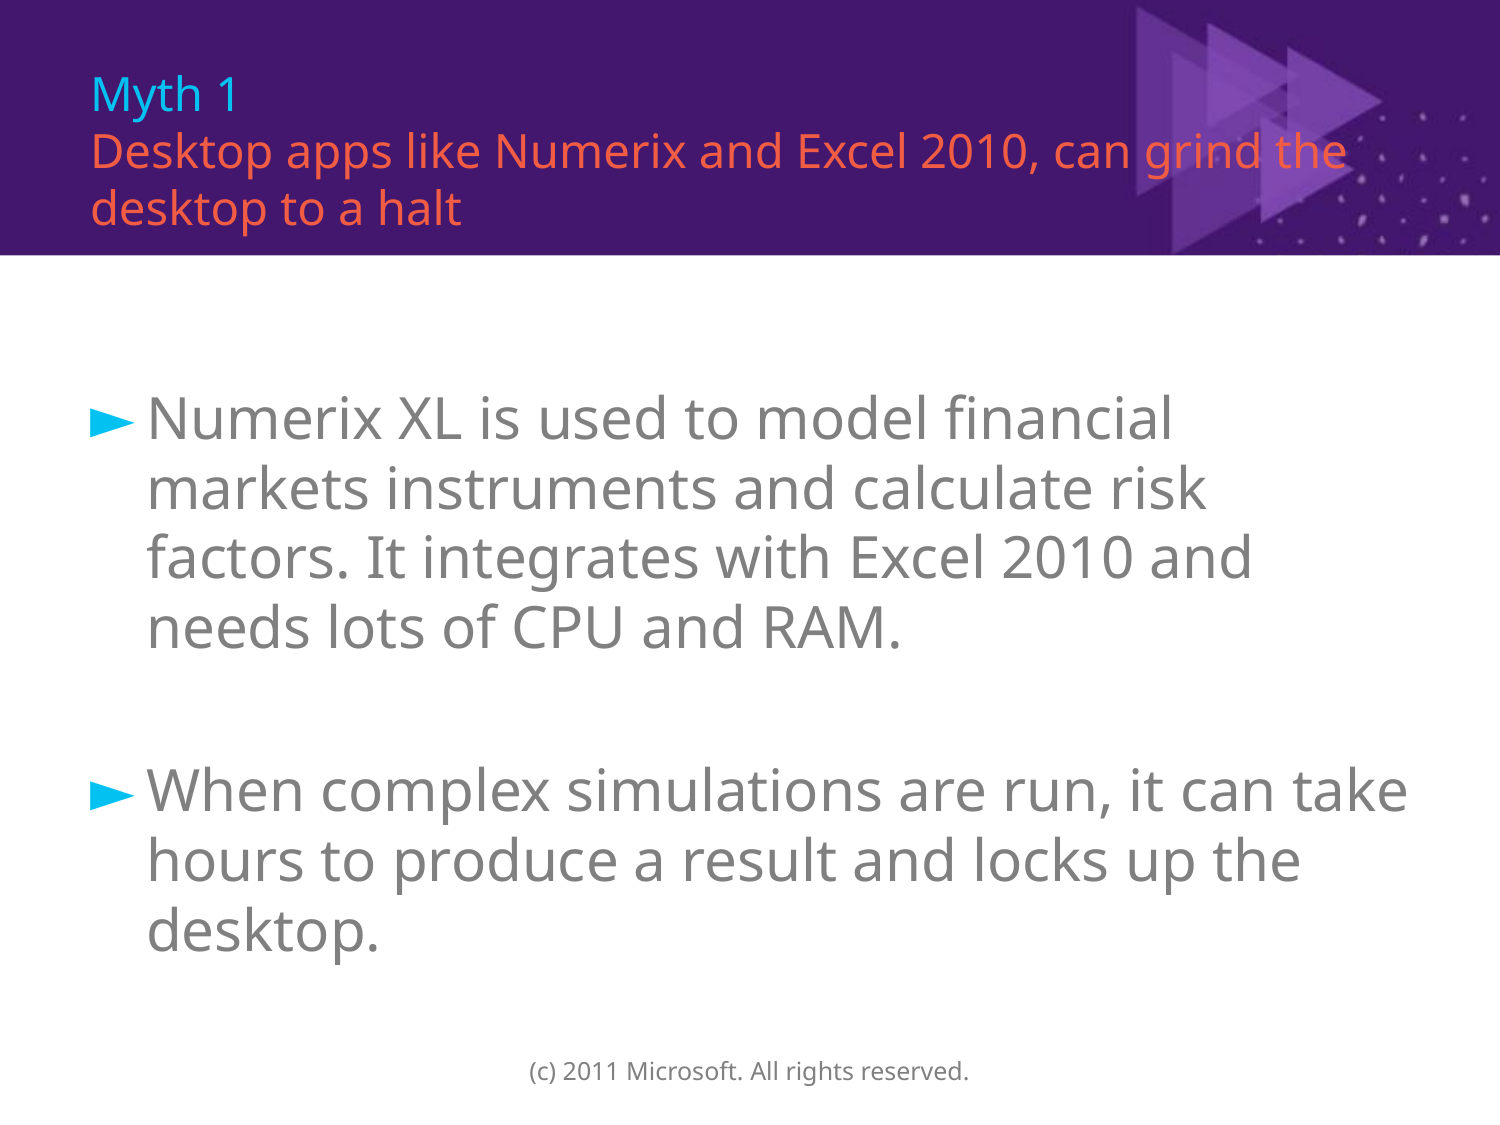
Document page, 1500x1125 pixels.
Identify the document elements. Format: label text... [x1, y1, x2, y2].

picture [0, 0, 1500, 255]
footer (c) 2011 Microsoft. All rights reserved. [512, 1042, 988, 1103]
title Myth 1 Desktop apps like Numerix and Excel 2010, can grind the desktop to a halt [75, 56, 1425, 244]
list Numerix XL is used to model financial markets instruments and calculate risk factors. It integrates with Excel 2010 and needs lots of CPU and RAM. When complex simulations are run, it can take hours to produce a result and locks up the desktop. [75, 373, 1425, 1005]
